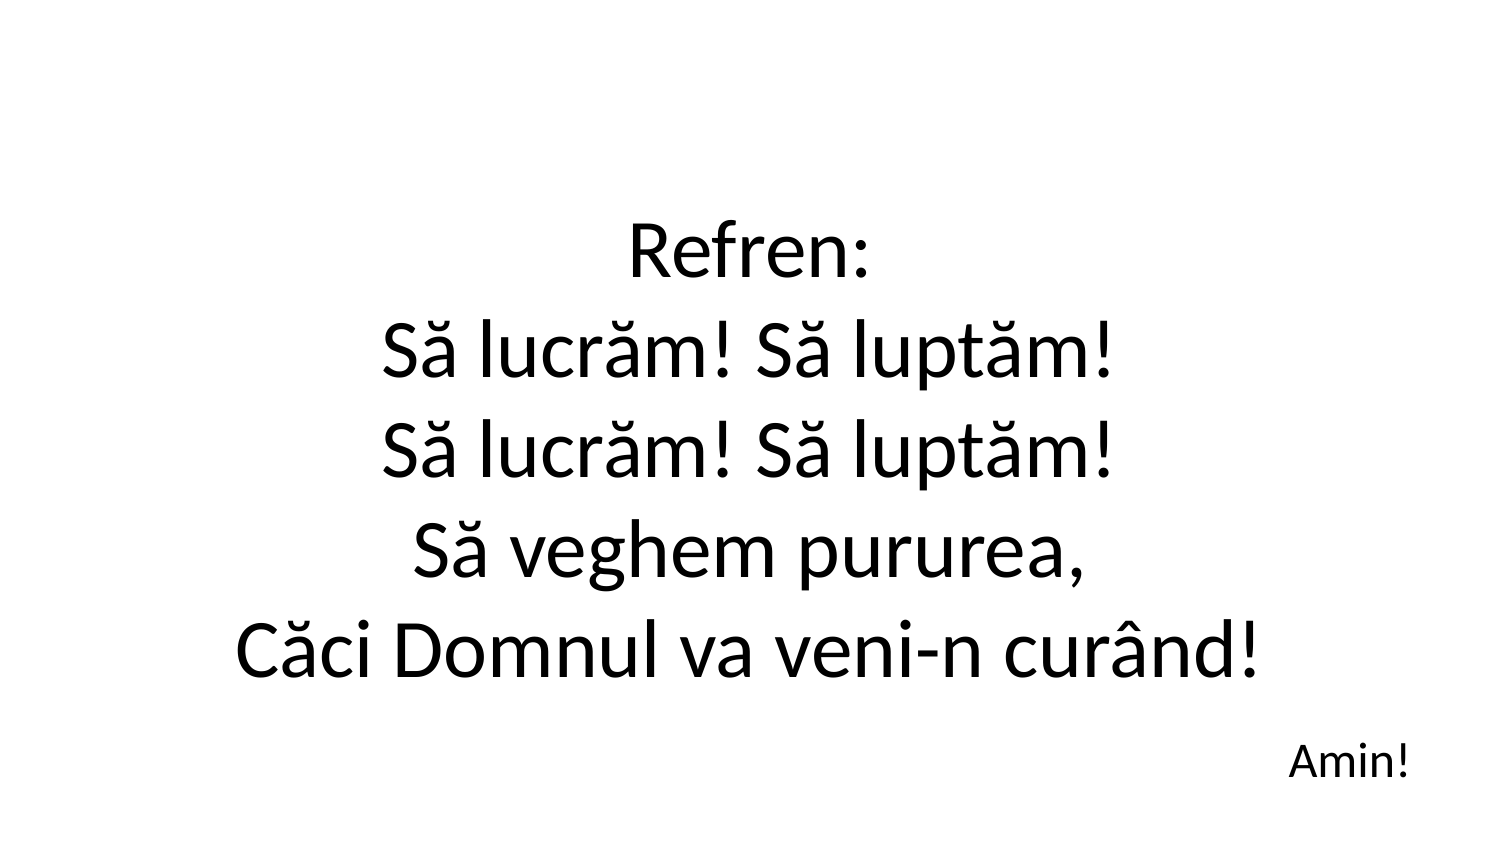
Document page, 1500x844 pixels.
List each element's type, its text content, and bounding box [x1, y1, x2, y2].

text_box Amin! [1273, 674, 1427, 795]
text_box Refren: Să lucrăm! Să luptăm! Să lucrăm! Să luptăm! Să veghem pururea, Căci Domnul va veni-n curând! [220, 142, 1280, 702]
